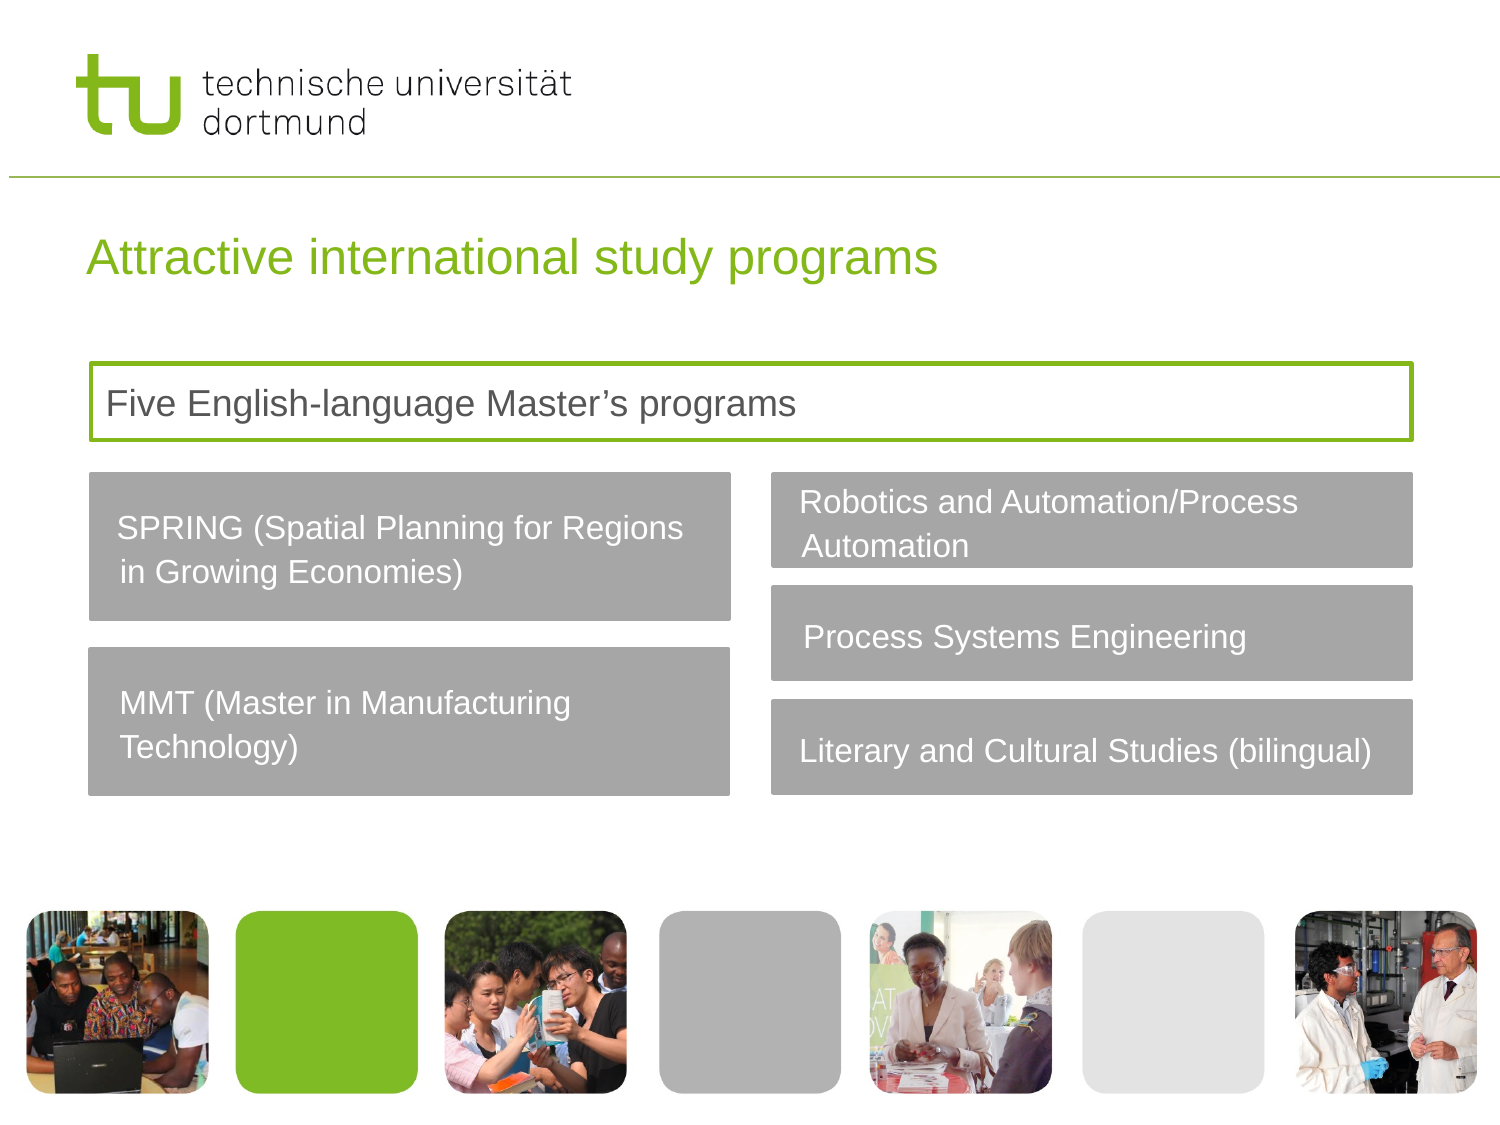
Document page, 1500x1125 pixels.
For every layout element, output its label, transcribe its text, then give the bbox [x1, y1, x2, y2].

title Attractive international study programs [71, 216, 1458, 311]
text_box Process Systems Engineering [771, 585, 1413, 681]
picture [0, 875, 1500, 1125]
text_box Literary and Cultural Studies (bilingual) [771, 699, 1413, 795]
text_box SPRING (Spatial Planning for Regions in Growing Economies) [89, 472, 731, 621]
text_box MMT (Master in Manufacturing Technology) [88, 647, 730, 796]
picture [76, 54, 573, 145]
text_box Robotics and Automation/Process Automation [771, 472, 1413, 568]
text_box Five English-language Master’s programs [89, 362, 1413, 442]
